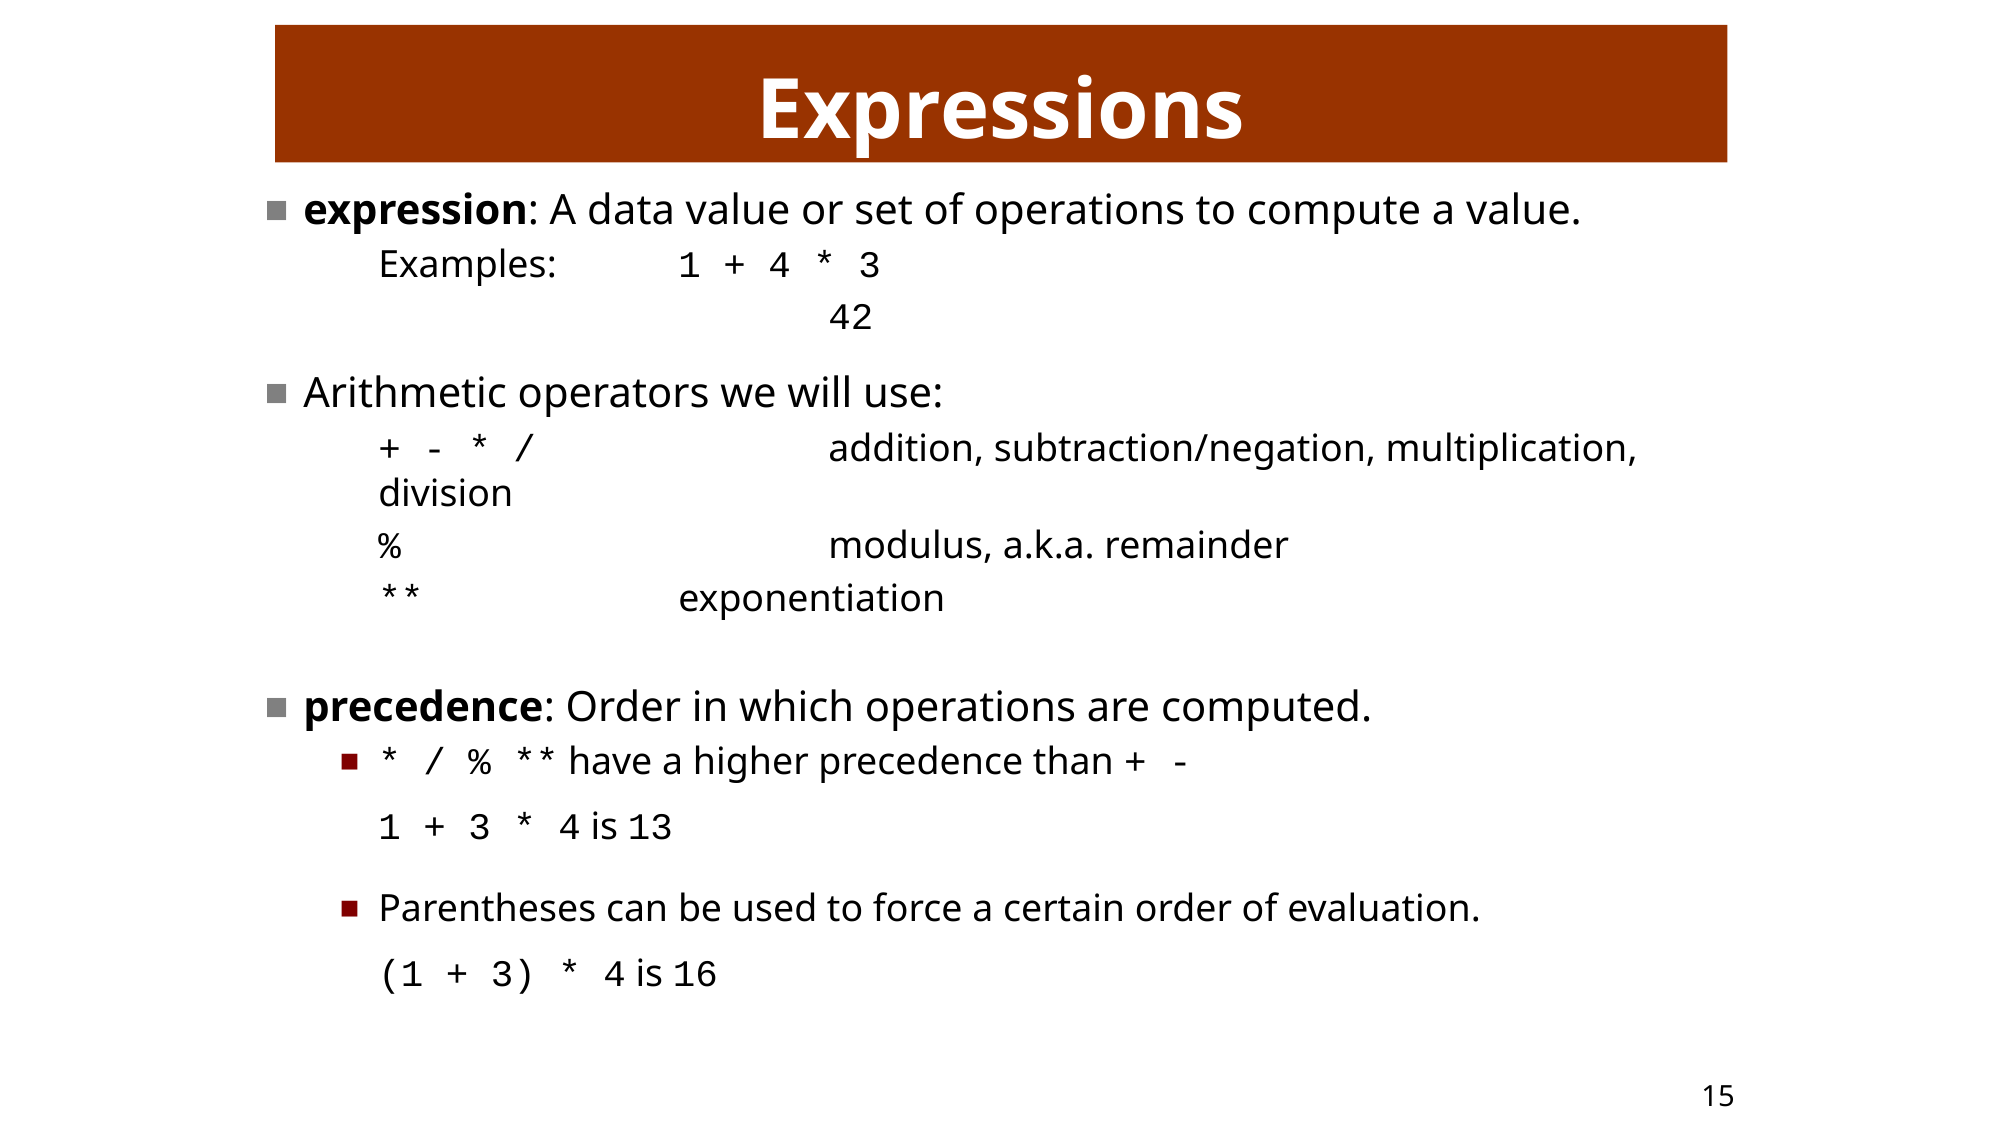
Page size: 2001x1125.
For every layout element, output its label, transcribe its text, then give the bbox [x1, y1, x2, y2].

list expression: A data value or set of operations to compute a value. Examples: 1 + 4 * 3 42 Arithmetic operators we will use: + - * / addition, subtraction/negation, multiplication, division % modulus, a.k.a. remainder ** exponentiation precedence: Order in which operations are computed. * / % ** have a higher precedence than + - 1 + 3 * 4 is 13 Parentheses can be used to force a certain order of evaluation. (1 + 3) * 4 is 16 [249, 174, 1750, 1088]
slide_number 15 [1524, 1088, 1750, 1125]
title Expressions [275, 24, 1728, 163]
